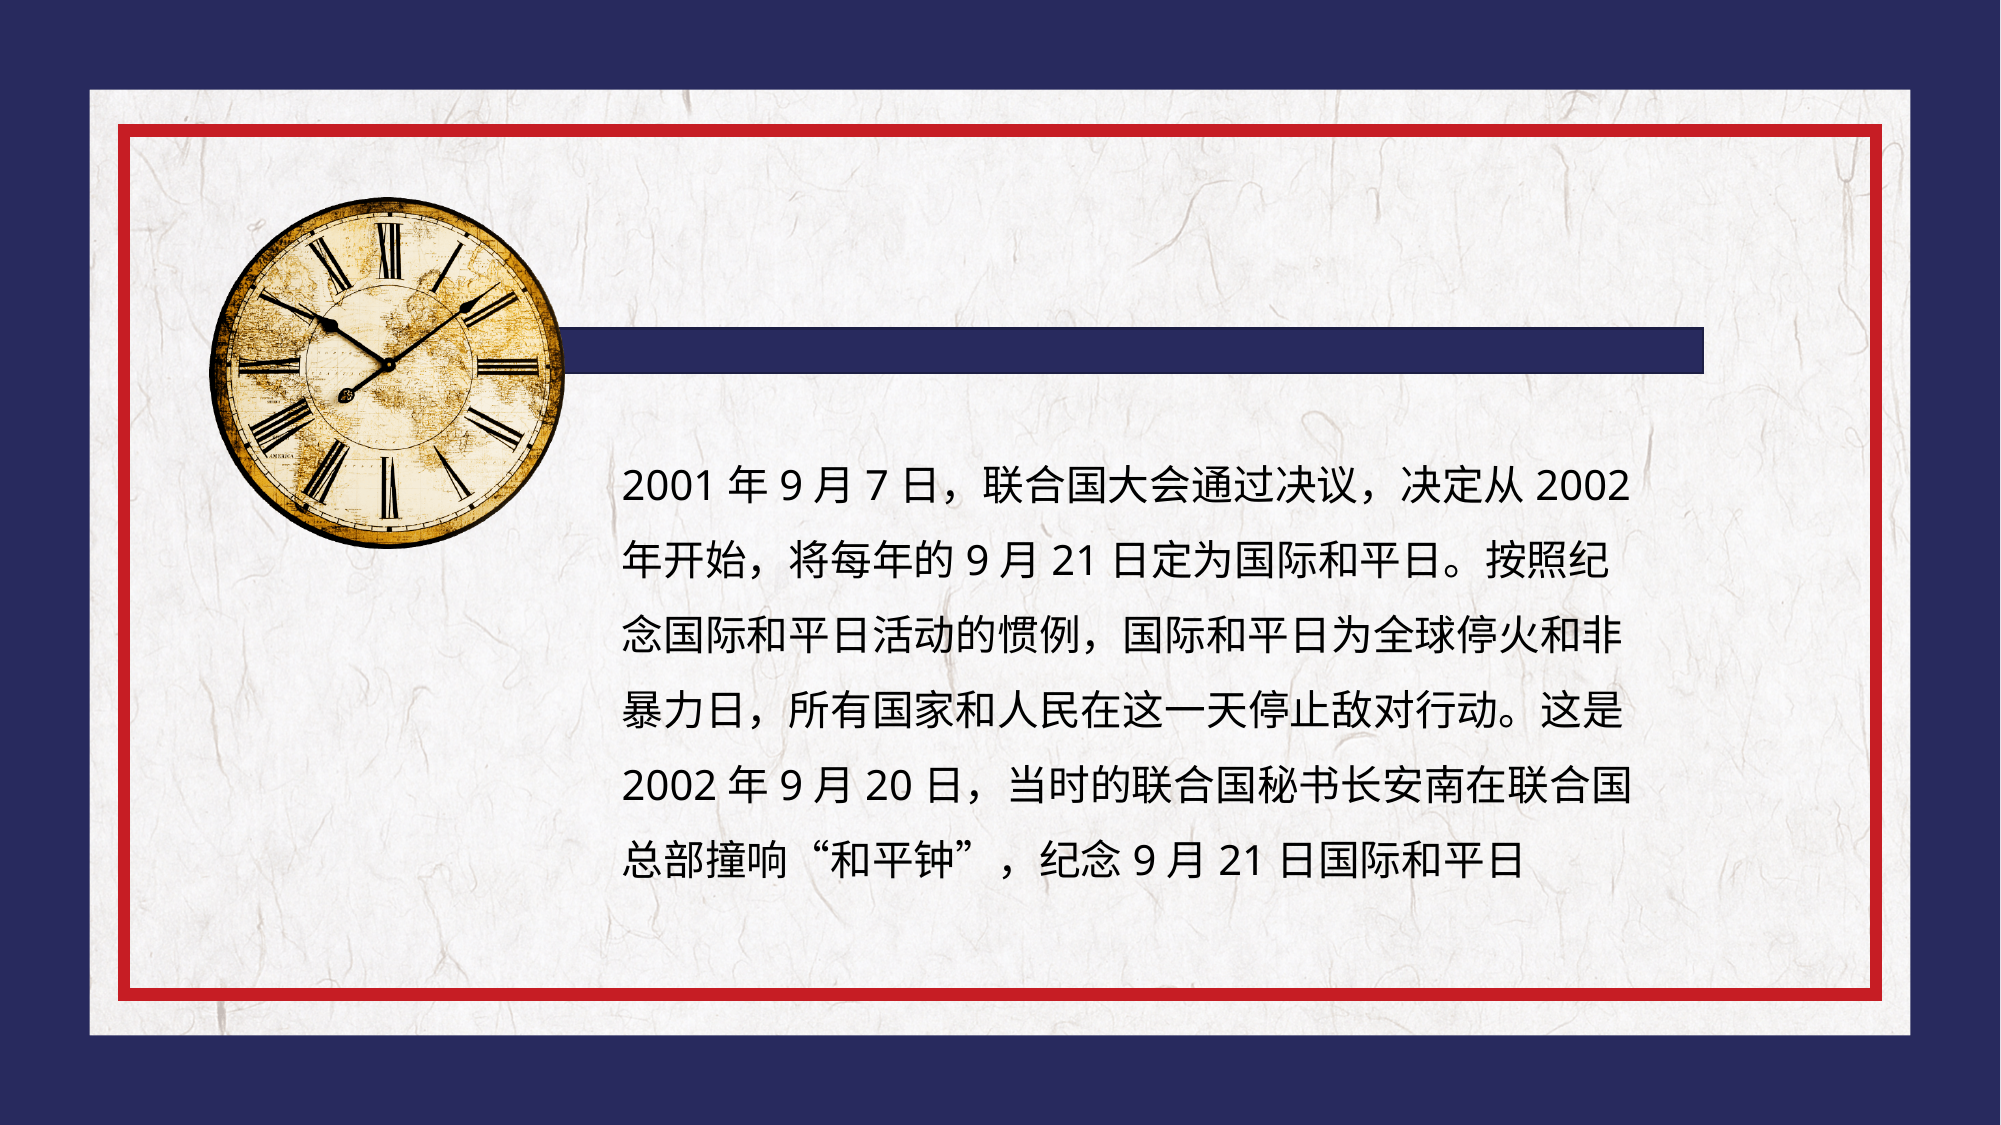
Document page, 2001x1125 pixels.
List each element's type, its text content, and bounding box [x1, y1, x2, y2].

picture [90, 90, 1910, 1035]
text_box [565, 327, 1704, 374]
text_box 2001年9月7日，联合国大会通过决议，决定从2002年开始，将每年的9月21日定为国际和平日。按照纪念国际和平日活动的惯例，国际和平日为全球停火和非暴力日，所有国家和人民在这一天停止敌对行动。这是2002年9月20日，当时的联合国秘书长安南在联合国总部撞响“和平钟”，纪念9月21日国际和平日 [606, 426, 1661, 892]
